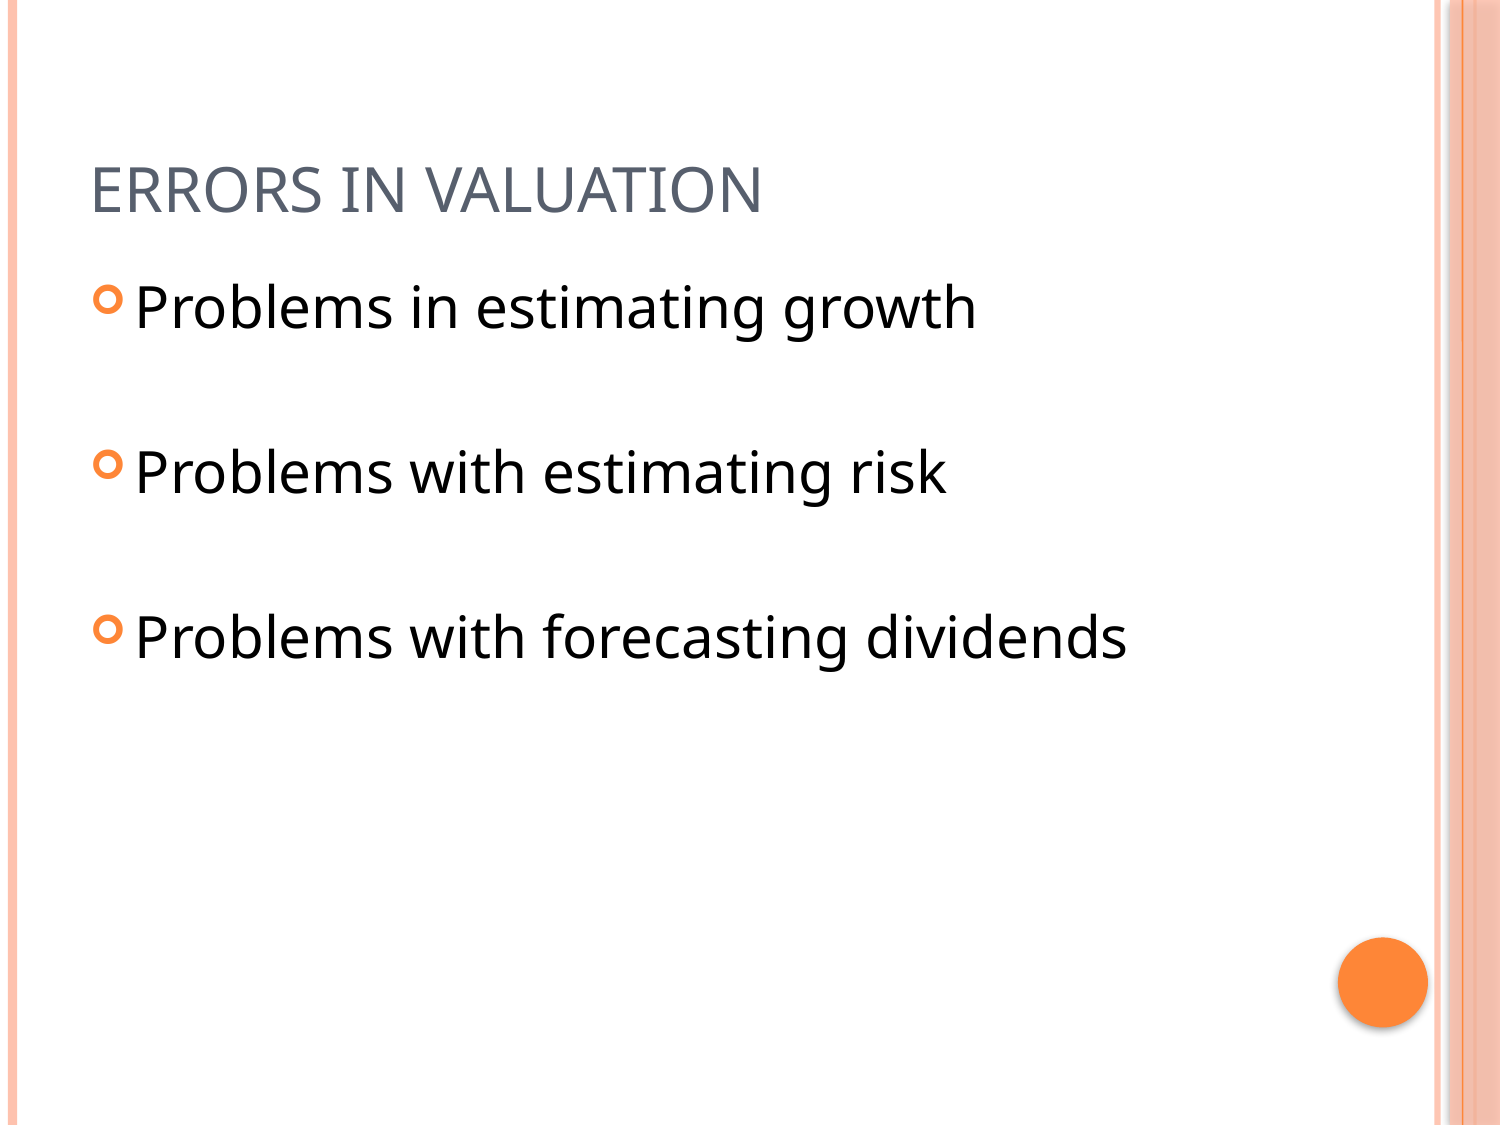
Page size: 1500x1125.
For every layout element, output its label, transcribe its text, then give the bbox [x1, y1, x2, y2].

list Problems in estimating growth Problems with estimating risk Problems with forecasting dividends [75, 262, 1300, 1062]
title Errors in valuation [75, 45, 1300, 233]
